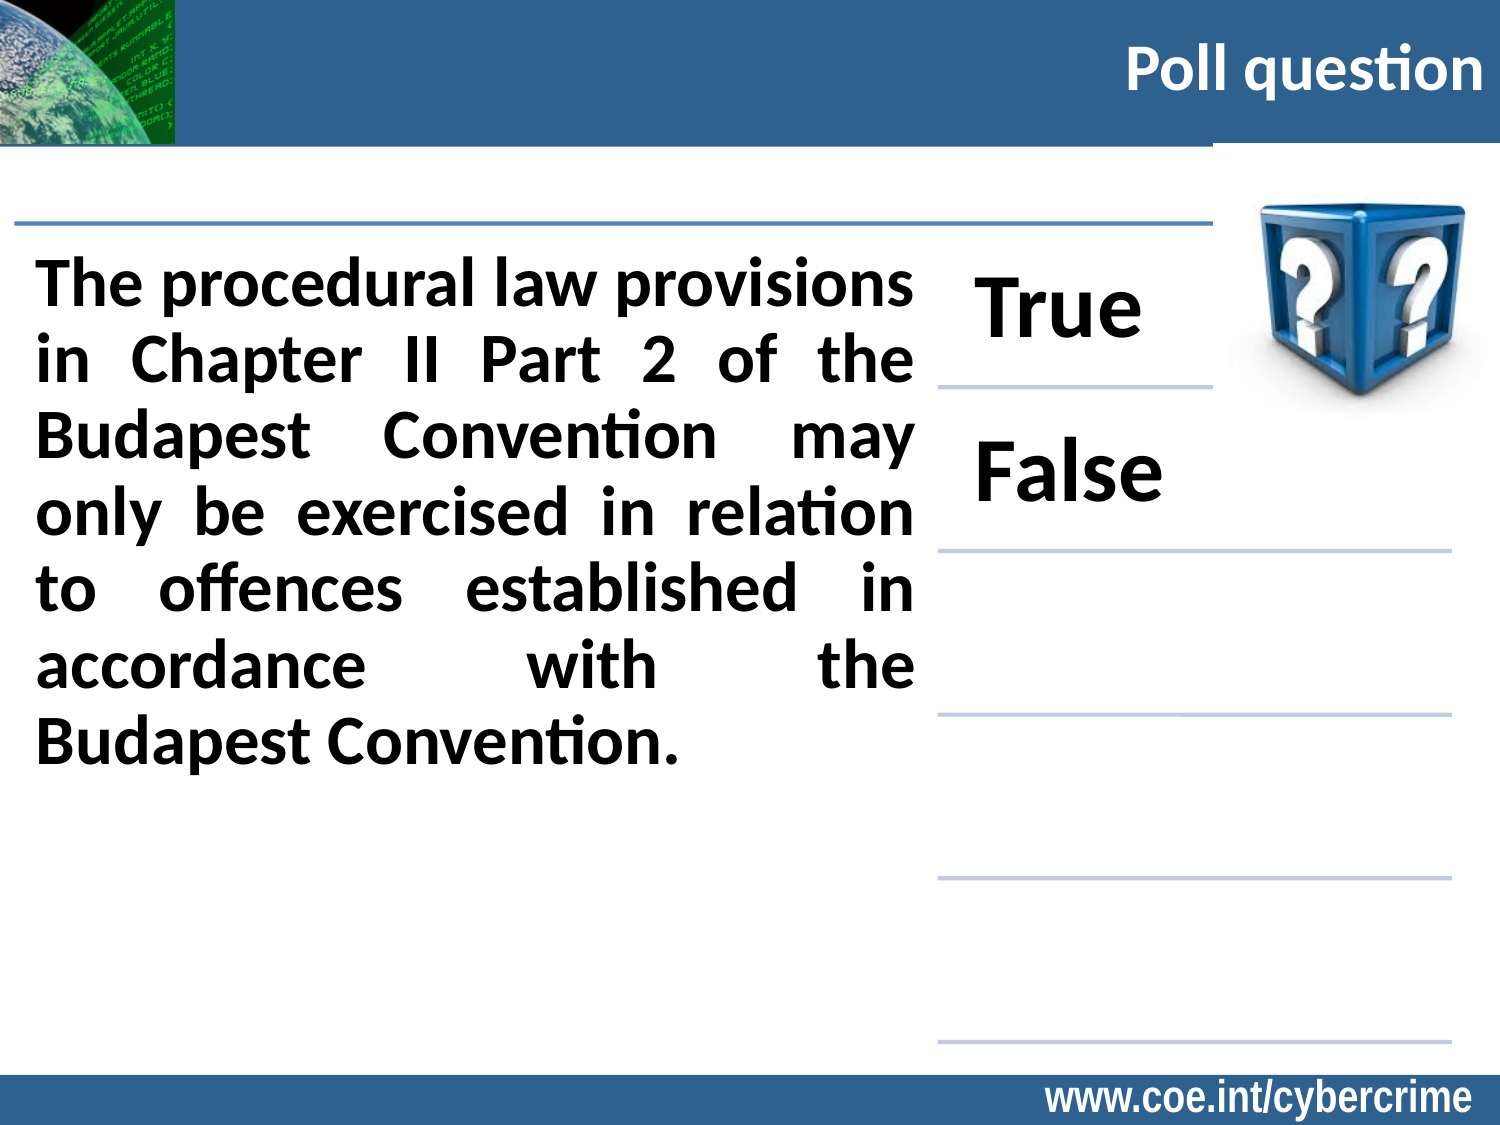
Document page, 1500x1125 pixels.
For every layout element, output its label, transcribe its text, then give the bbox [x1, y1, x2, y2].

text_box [14, 222, 1454, 1053]
text_box [0, 1073, 1030, 1125]
text_box www.coe.int/cybercrime [1030, 1059, 1500, 1125]
picture [0, 0, 175, 144]
text_box Poll question [177, 0, 1500, 149]
picture [1212, 142, 1500, 434]
